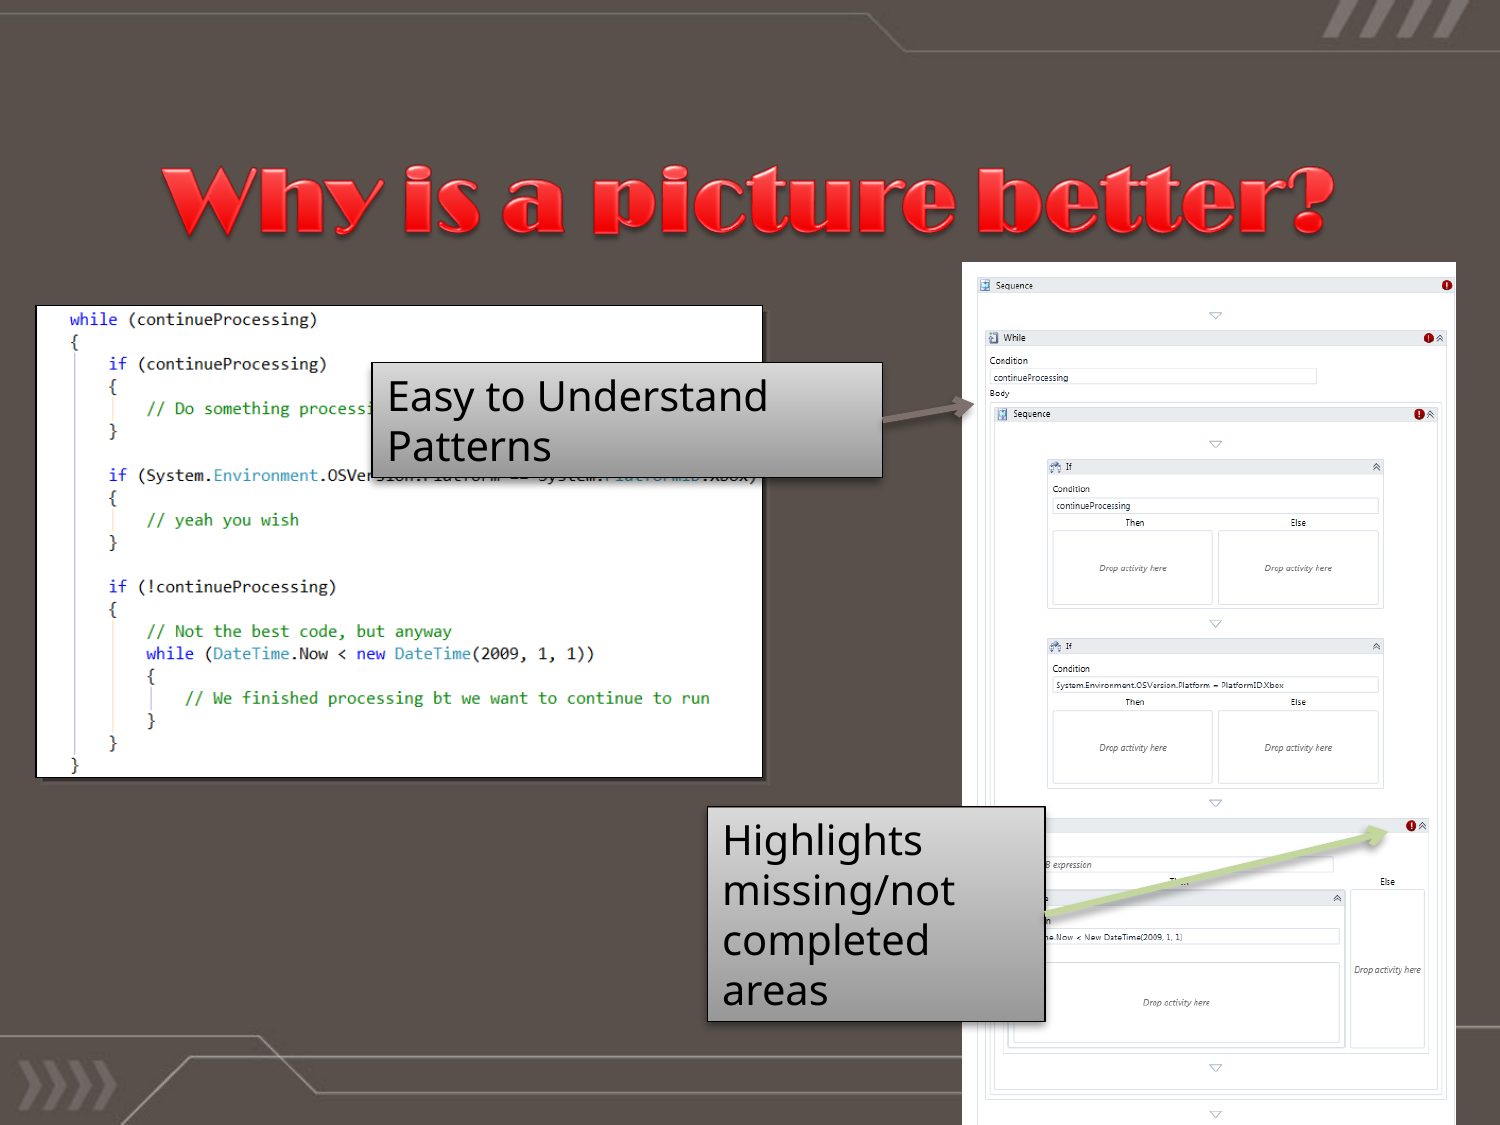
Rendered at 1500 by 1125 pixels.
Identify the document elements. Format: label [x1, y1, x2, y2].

picture [0, 0, 1500, 1125]
text_box [707, 806, 1389, 974]
text_box [371, 362, 975, 480]
